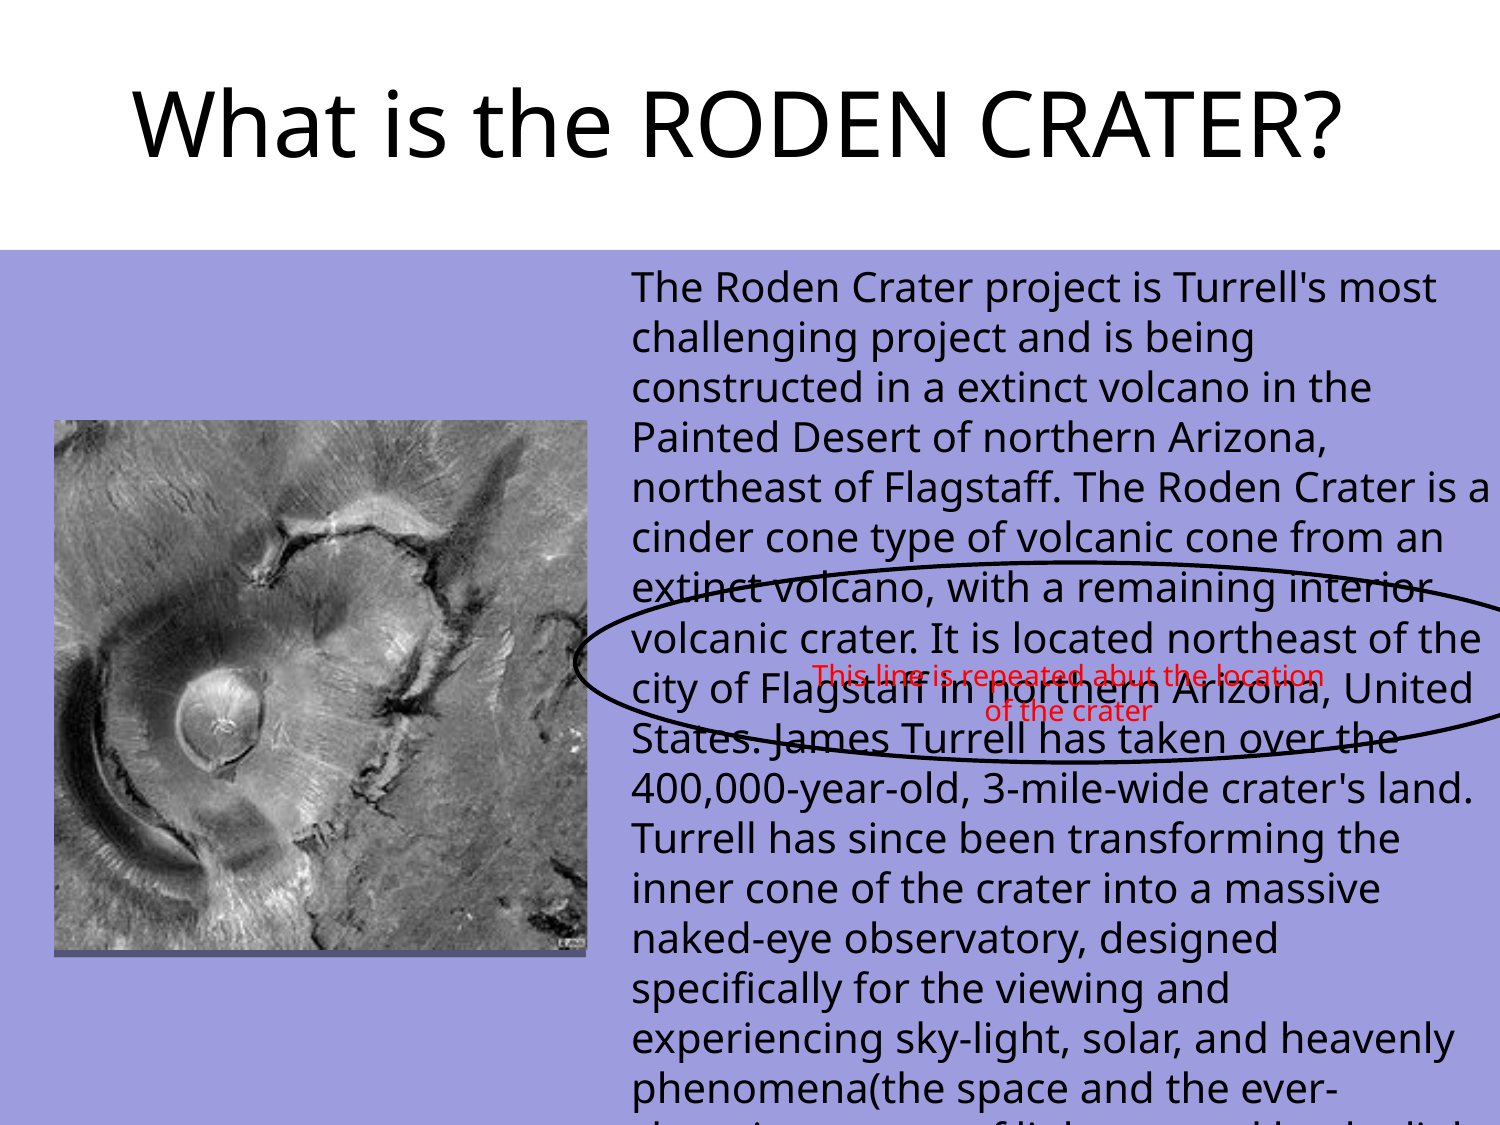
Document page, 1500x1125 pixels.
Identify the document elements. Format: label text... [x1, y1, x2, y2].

text_box This line is repeated abut the location of the crater [787, 649, 1350, 735]
text_box [0, 249, 1500, 1125]
text_box The Roden Crater project is Turrell's most challenging project and is being constructed in a extinct volcano in the Painted Desert of northern Arizona, northeast of Flagstaff. The Roden Crater is a cinder cone type of volcanic cone from an extinct volcano, with a remaining interior volcanic crater. It is located northeast of the city of Flagstaff in northern Arizona, United States. James Turrell has taken over the 400,000-year-old, 3-mile-wide crater's land. Turrell has since been transforming the inner cone of the crater into a massive naked-eye observatory, designed specifically for the viewing and experiencing sky-light, solar, and heavenly phenomena(the space and the ever-changing nature of light created by the light of the sun, moon, stars). [624, 707, 1500, 1125]
picture [53, 419, 588, 951]
text_box [592, 562, 1500, 763]
text_box The Roden Crater project is Turrell's most challenging project and is being constructed in a extinct volcano in the Painted Desert of northern Arizona, northeast of Flagstaff. The Roden Crater is a cinder cone type of volcanic cone from an extinct volcano, with a remaining interior volcanic crater. It is located northeast of the city of Flagstaff in northern Arizona, United States. James Turrell has taken over the 400,000-year-old, 3-mile-wide crater's land. Turrell has since been transforming the inner cone of the crater into a massive naked-eye observatory, designed specifically for the viewing and experiencing sky-light, solar, and heavenly phenomena(the space and the ever-changing nature of light created by the light of the sun, moon, stars). [624, 254, 1500, 618]
title What is the RODEN CRATER? [74, 0, 1426, 243]
